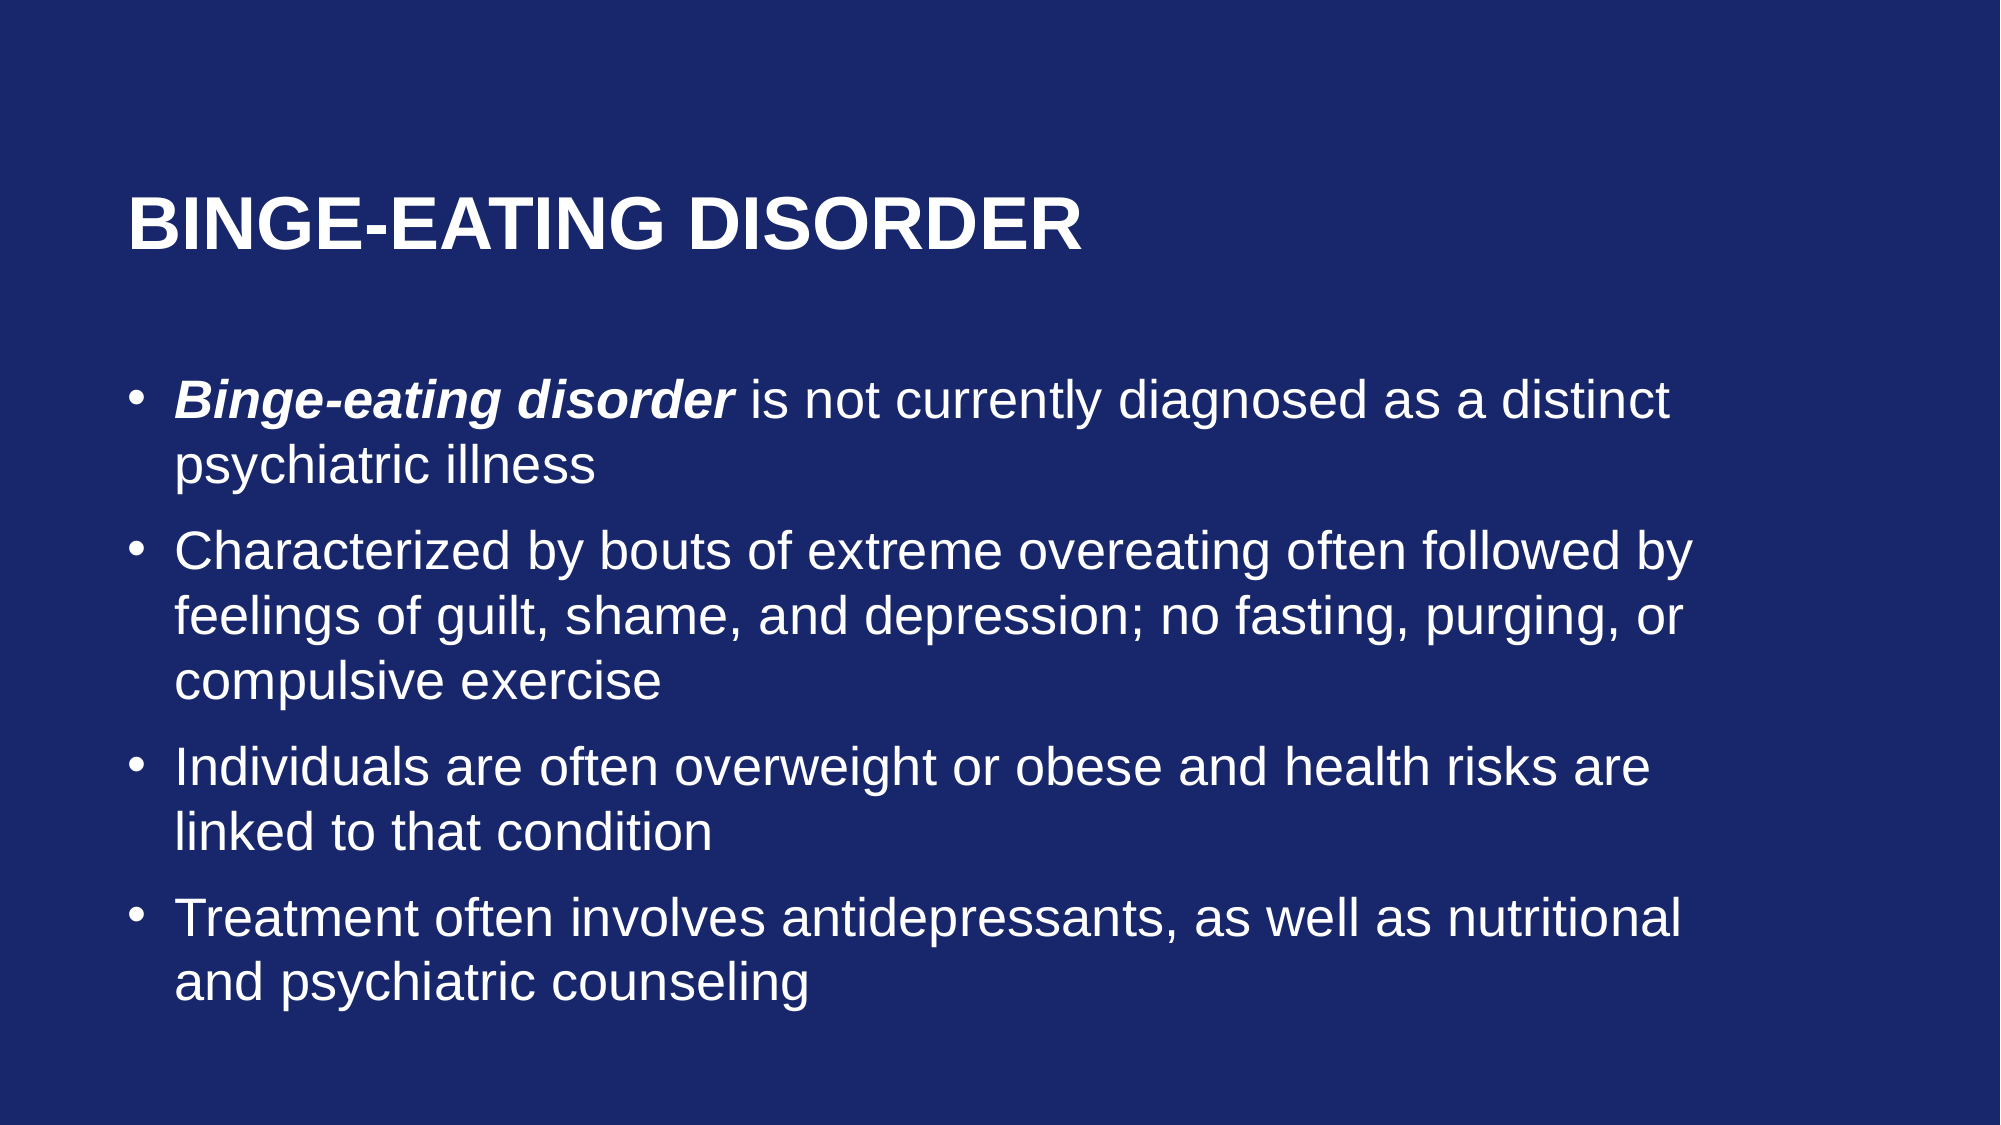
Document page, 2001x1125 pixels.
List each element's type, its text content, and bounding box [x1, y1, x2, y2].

list Binge-eating disorder is not currently diagnosed as a distinct psychiatric illness Characterized by bouts of extreme overeating often followed by feelings of guilt, shame, and depression; no fasting, purging, or compulsive exercise Individuals are often overweight or obese and health risks are linked to that condition Treatment often involves antidepressants, as well as nutritional and psychiatric counseling [112, 351, 1775, 1025]
title Binge-Eating Disorder [112, 99, 1775, 339]
